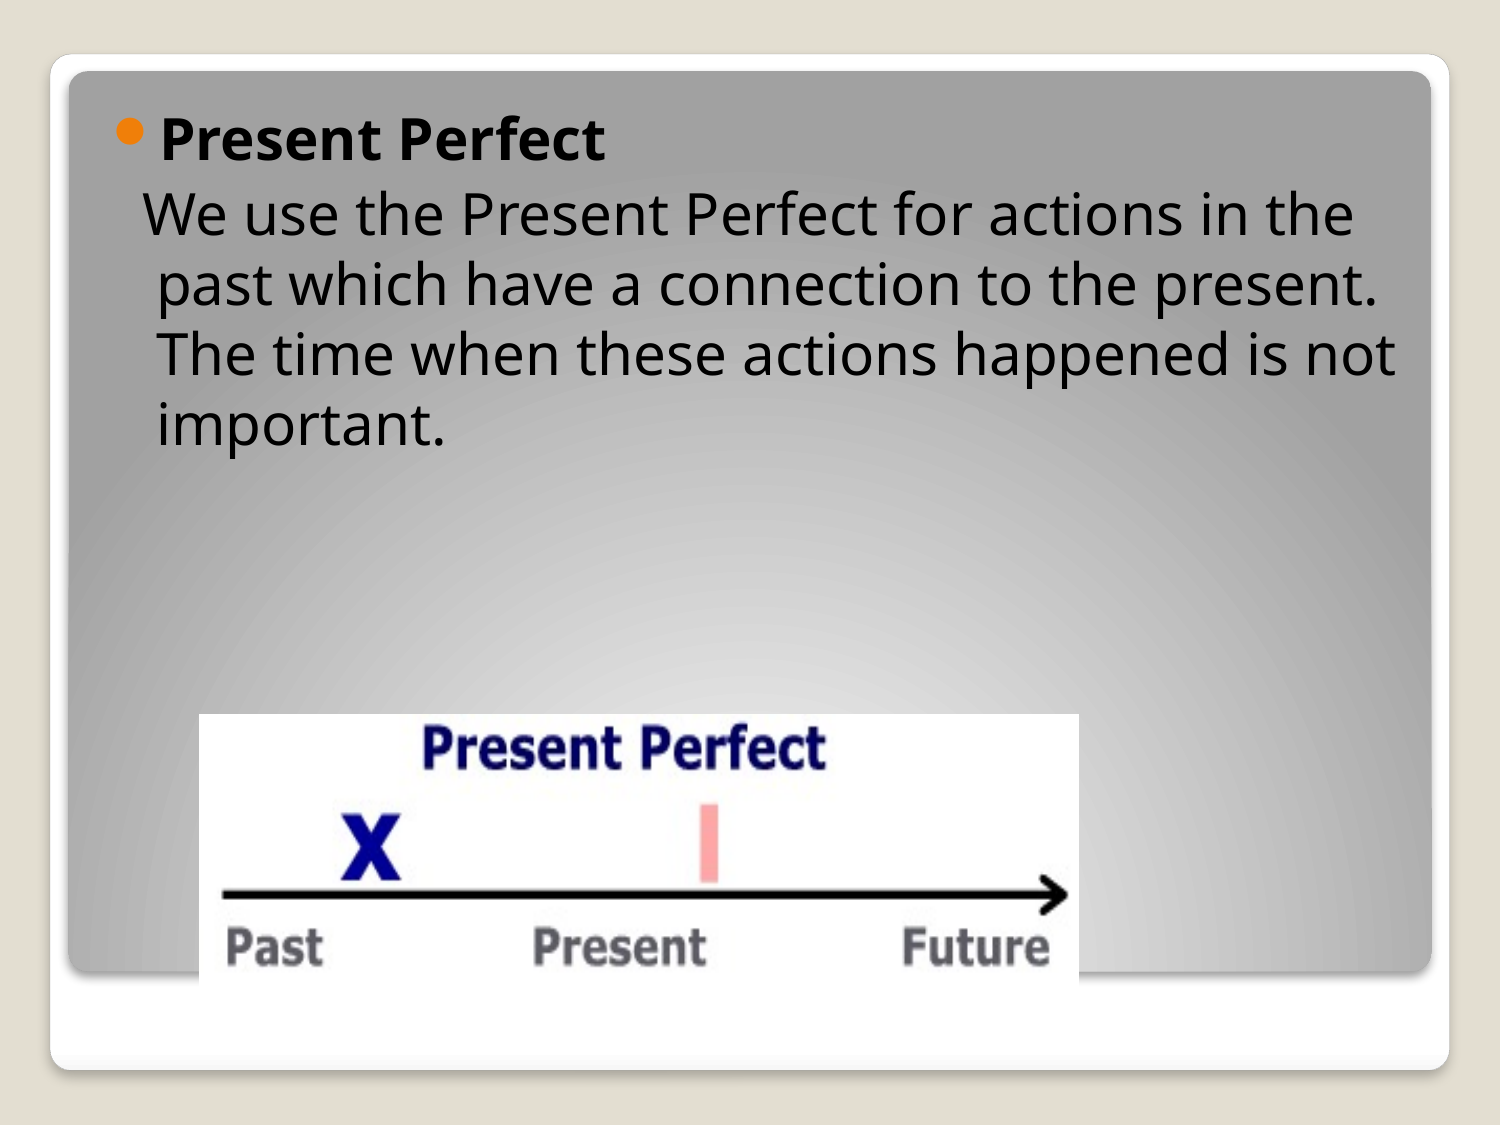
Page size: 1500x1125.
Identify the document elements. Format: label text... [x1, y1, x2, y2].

picture [198, 714, 1079, 997]
list Present Perfect We use the Present Perfect for actions in the past which have a connection to the present. The time when these actions happened is not important. [82, 86, 1425, 774]
